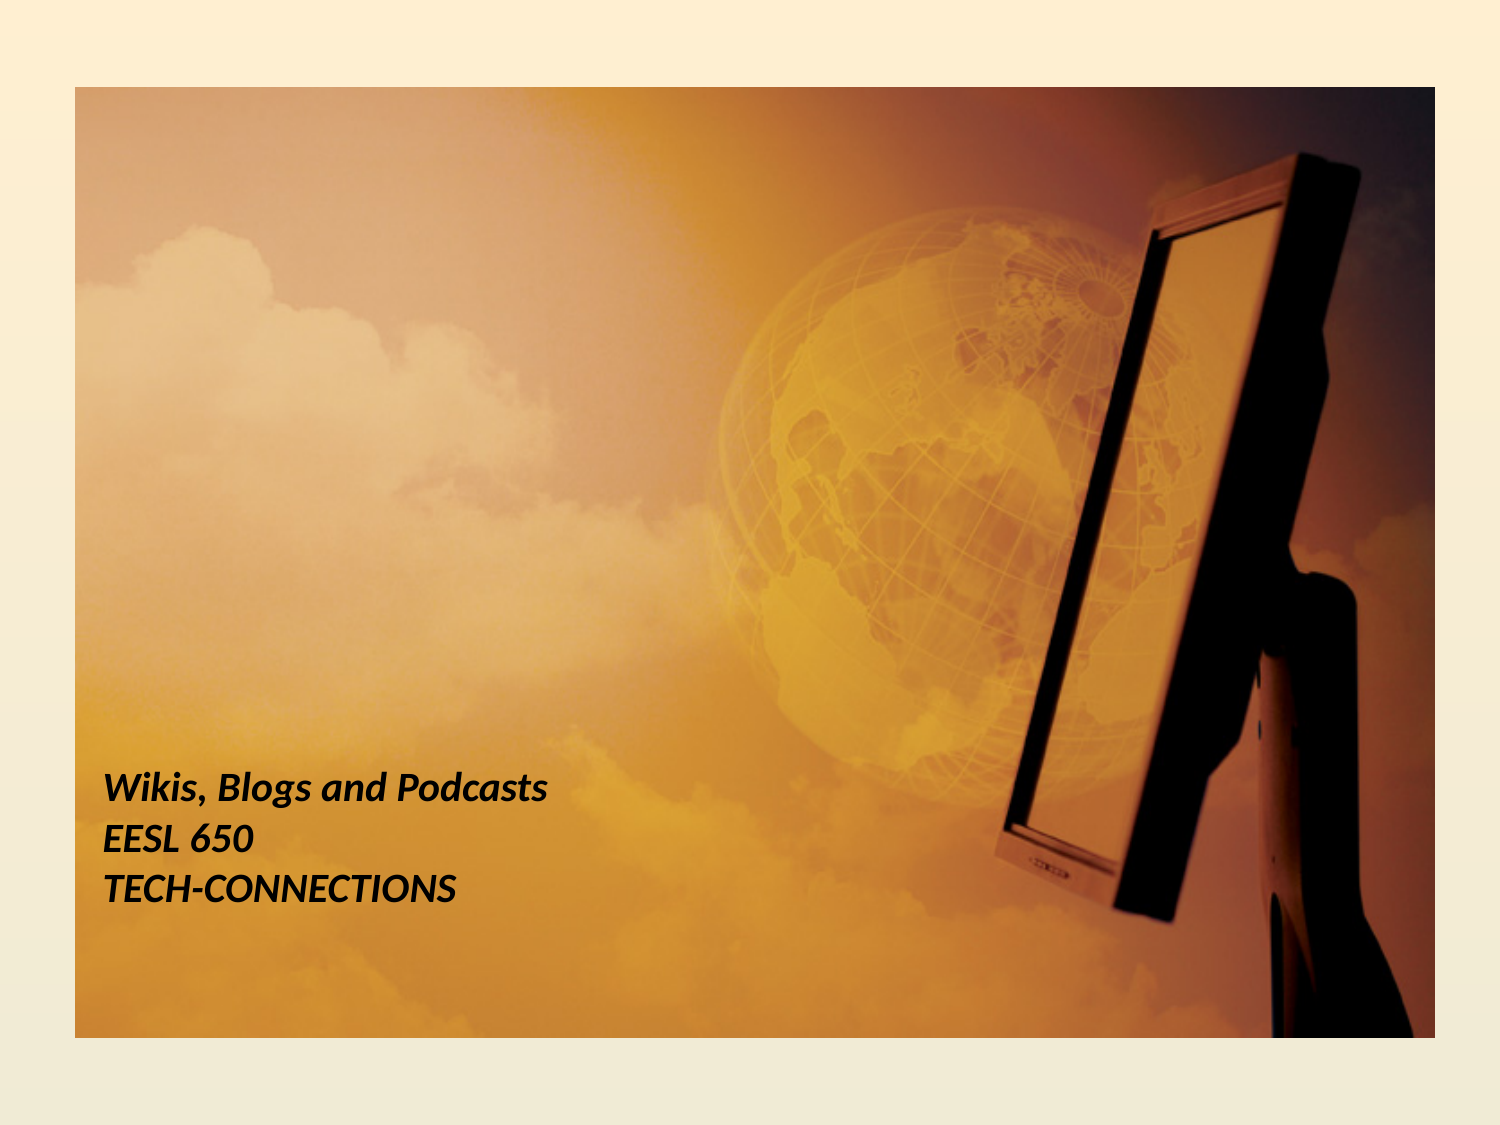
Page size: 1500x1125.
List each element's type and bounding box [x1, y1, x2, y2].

picture [74, 87, 1436, 1038]
